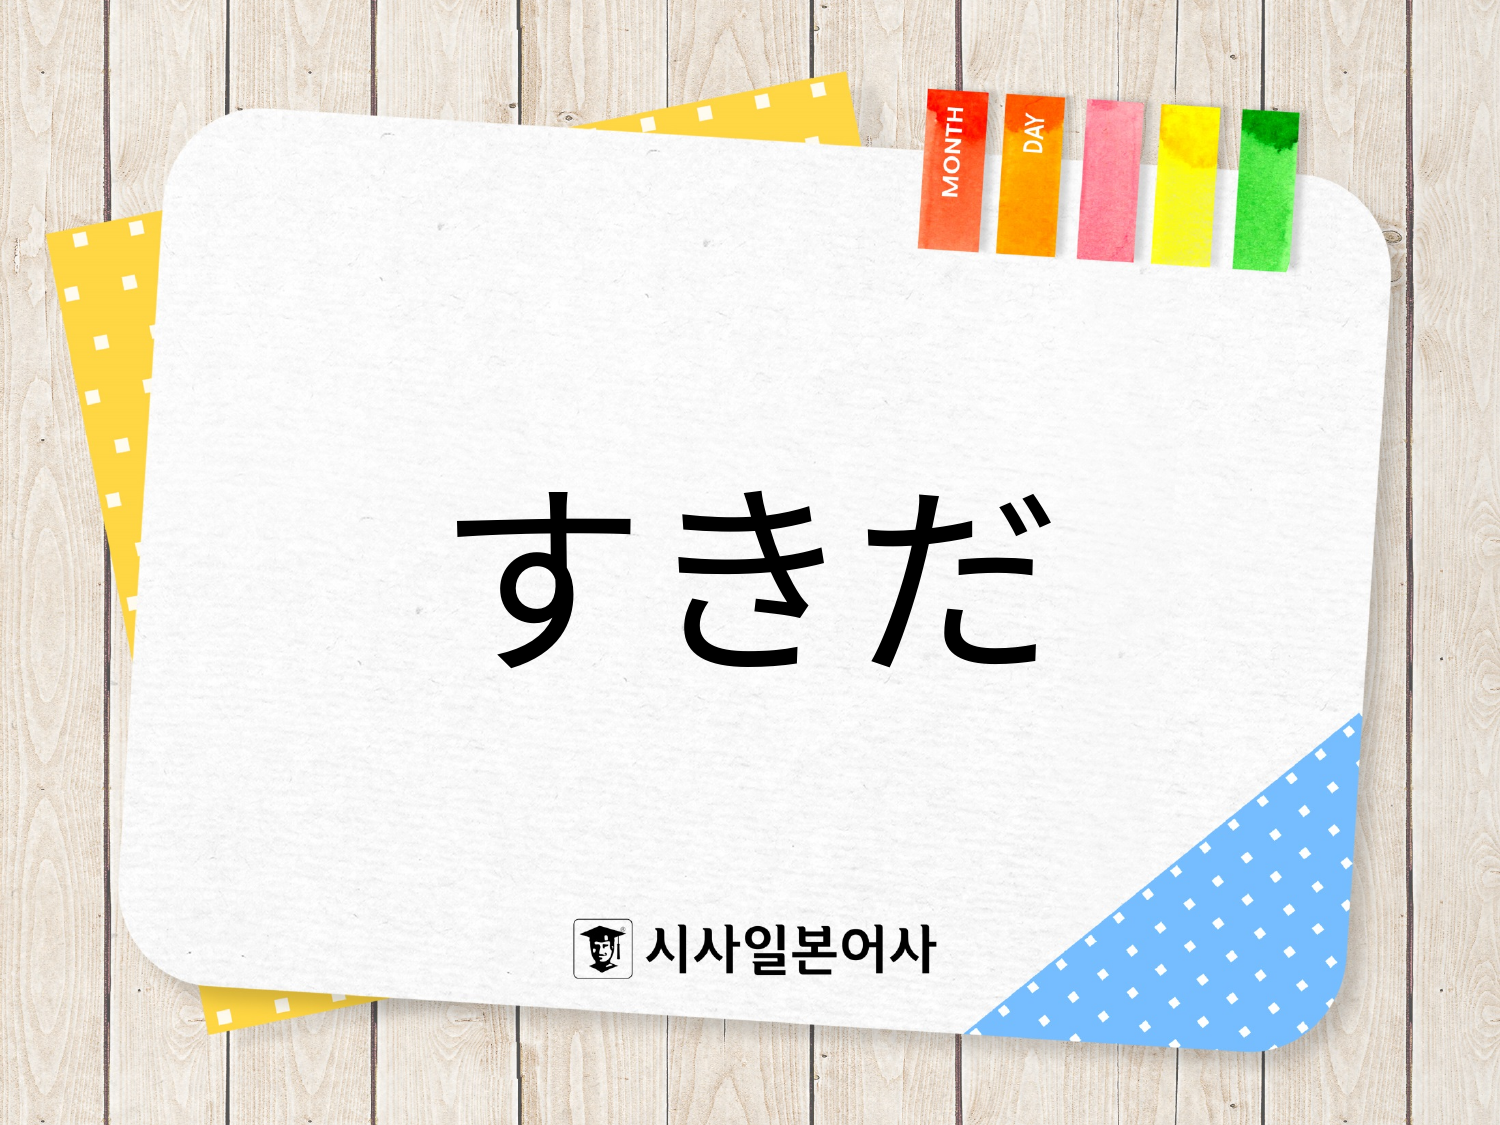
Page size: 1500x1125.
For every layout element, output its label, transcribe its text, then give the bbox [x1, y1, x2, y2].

title すきだ [75, 338, 1425, 811]
picture [0, 0, 1500, 1125]
